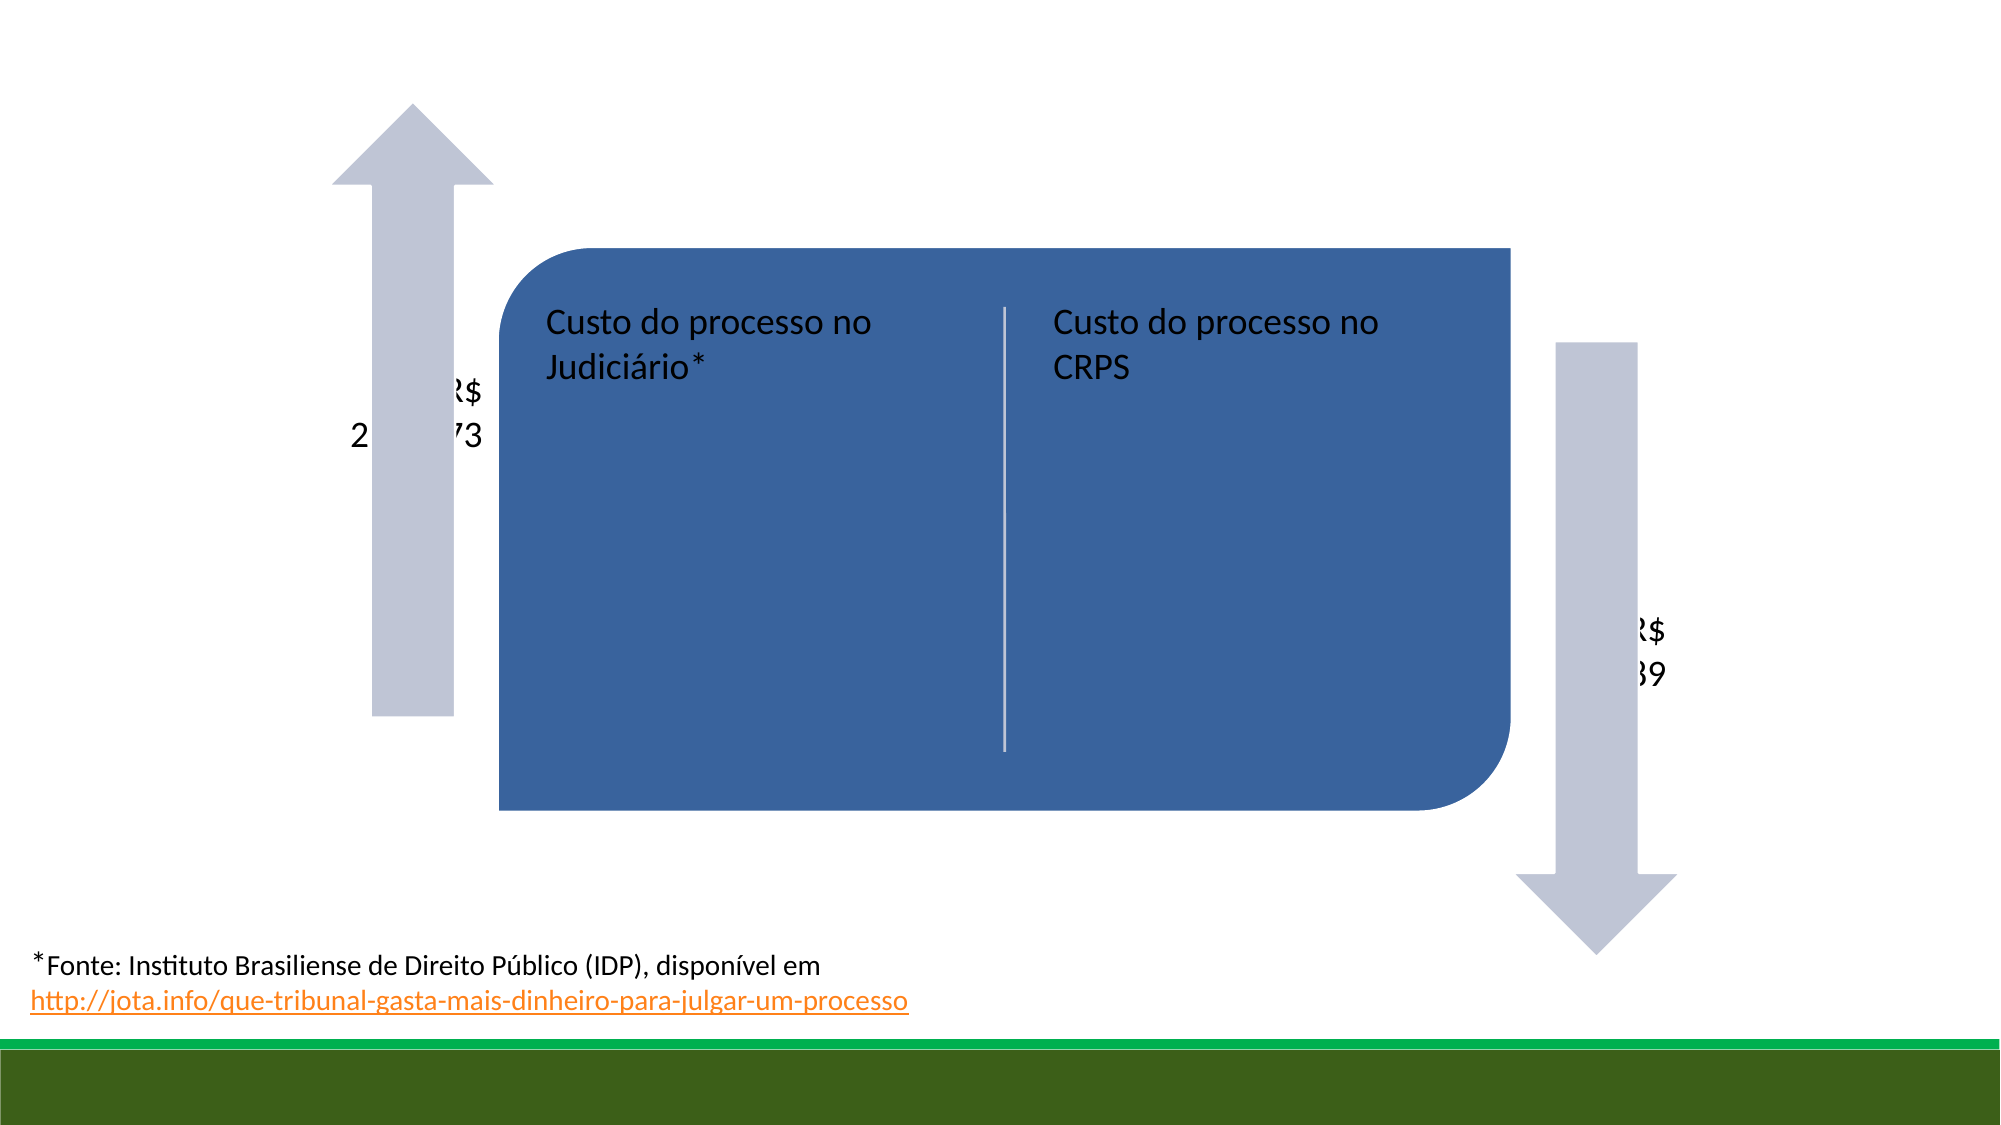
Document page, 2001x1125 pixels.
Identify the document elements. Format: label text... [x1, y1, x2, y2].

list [327, 100, 1682, 958]
text_box *Fonte: Instituto Brasiliense de Direito Público (IDP), disponível em http://jota.info/que-tribunal-gasta-mais-dinheiro-para-julgar-um-processo [15, 934, 1538, 1024]
